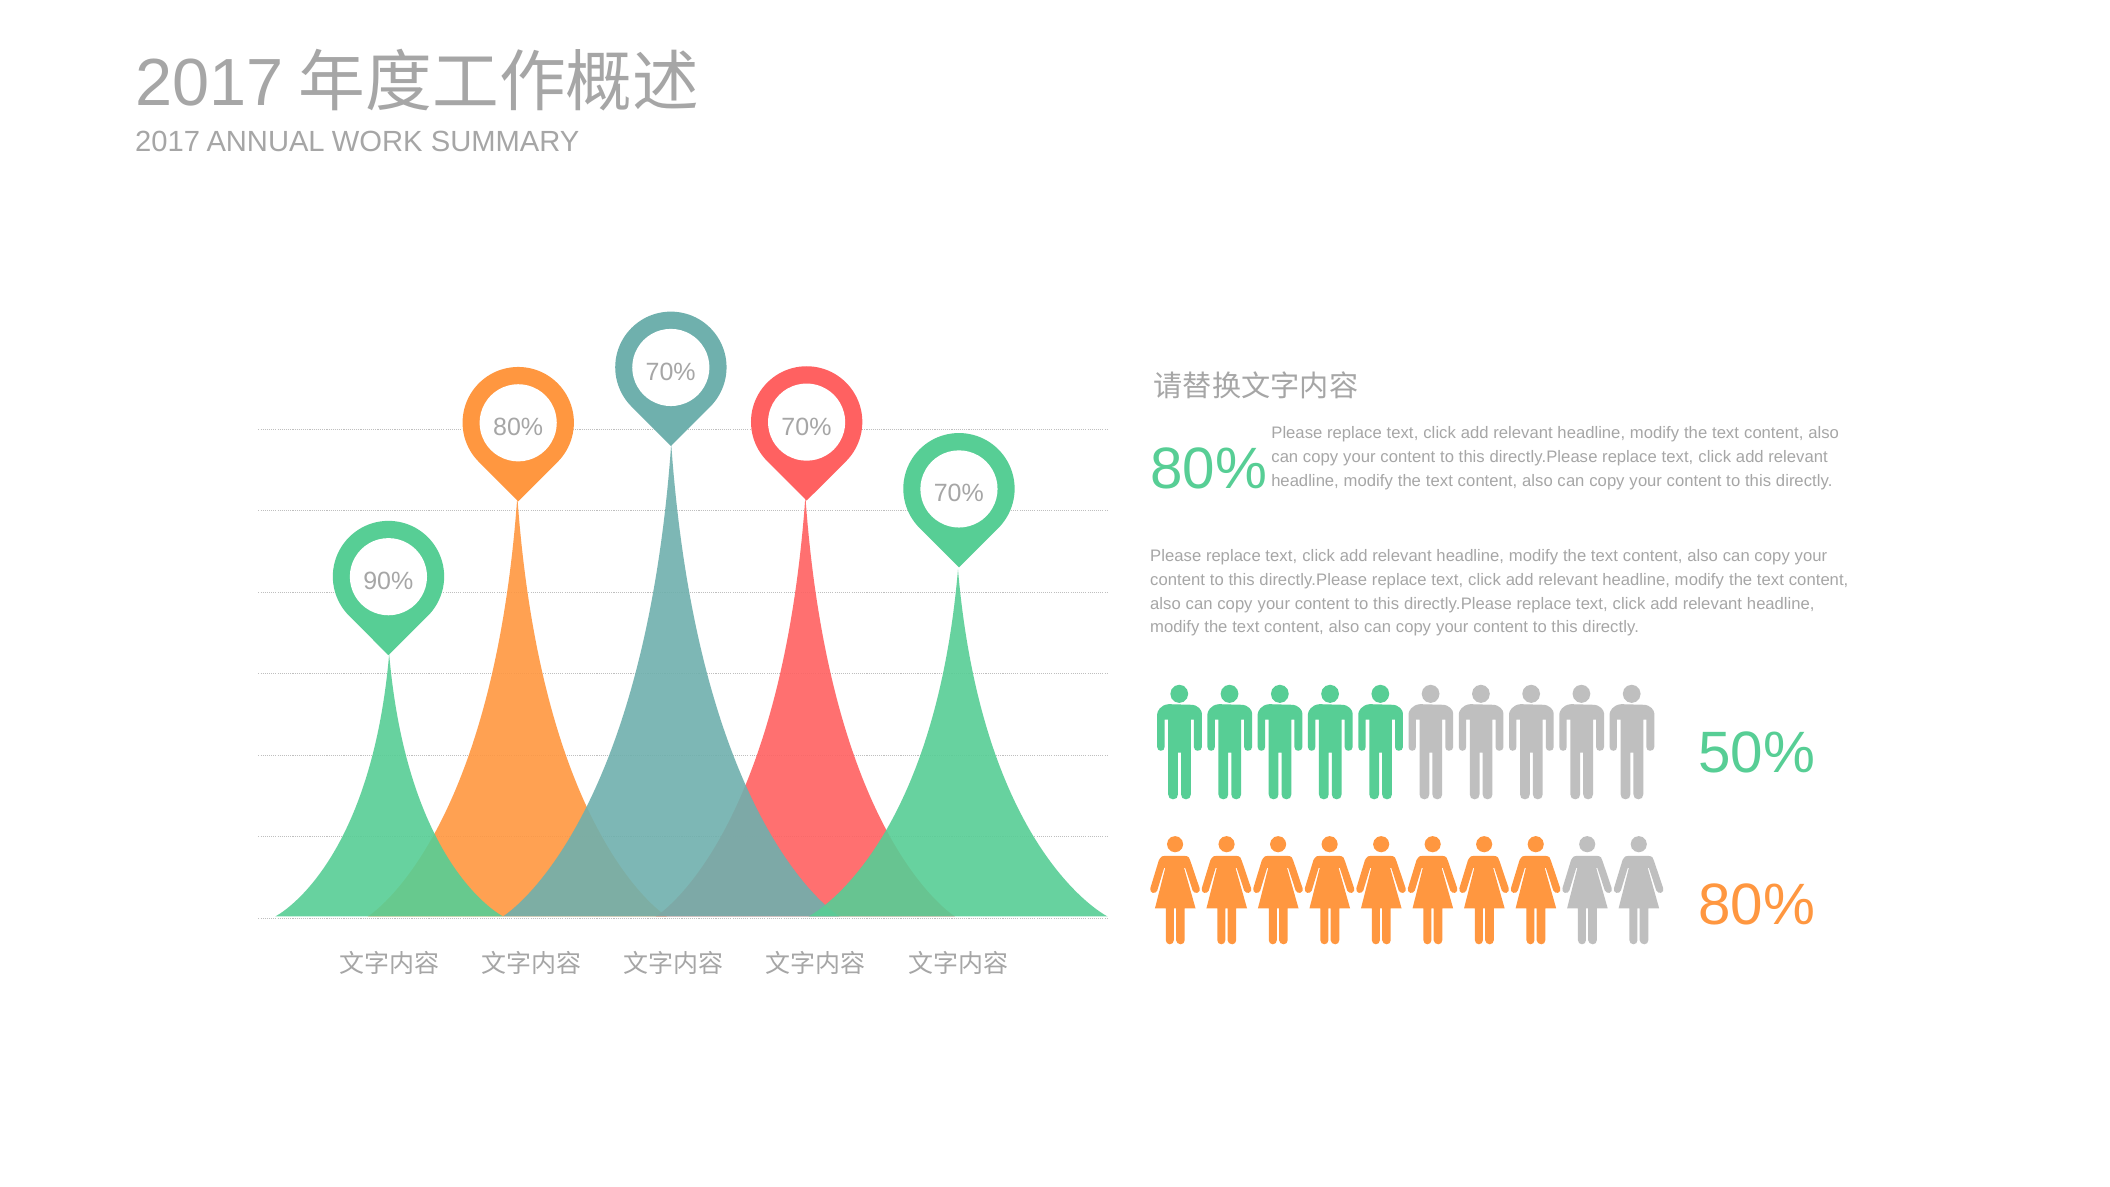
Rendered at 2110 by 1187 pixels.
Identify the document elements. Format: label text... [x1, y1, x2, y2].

text_box Please replace text, click add relevant headline, modify the text content, also can copy your content to this directly.Please replace text, click add relevant headline, modify the text content, also can copy your content to this directly.Please replace text, click add relevant headline, modify the text content, also can copy your content to this directly. [1150, 540, 1850, 637]
text_box 文字内容 [907, 941, 1009, 978]
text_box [332, 520, 445, 633]
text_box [750, 366, 863, 478]
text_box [615, 311, 727, 423]
text_box Please replace text, click add relevant headline, modify the text content, also can copy your content to this directly.Please replace text, click add relevant headline, modify the text content, also can copy your content to this directly. [1271, 417, 1850, 490]
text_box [1157, 684, 1655, 800]
text_box 文字内容 [623, 941, 724, 978]
text_box 请替换文字内容 [1153, 360, 1463, 403]
text_box 文字内容 [339, 941, 440, 978]
text_box 80% [1698, 852, 1816, 937]
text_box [903, 433, 1015, 545]
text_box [462, 366, 574, 479]
text_box 文字内容 [481, 941, 582, 978]
text_box 2017年度工作概述 [135, 38, 783, 119]
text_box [1149, 836, 1664, 945]
text_box 文字内容 [765, 941, 866, 978]
text_box 50% [1698, 700, 1816, 785]
text_box 80% [1150, 416, 1268, 501]
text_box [258, 429, 1108, 919]
text_box 2017 ANNUAL WORK SUMMARY [135, 122, 596, 158]
